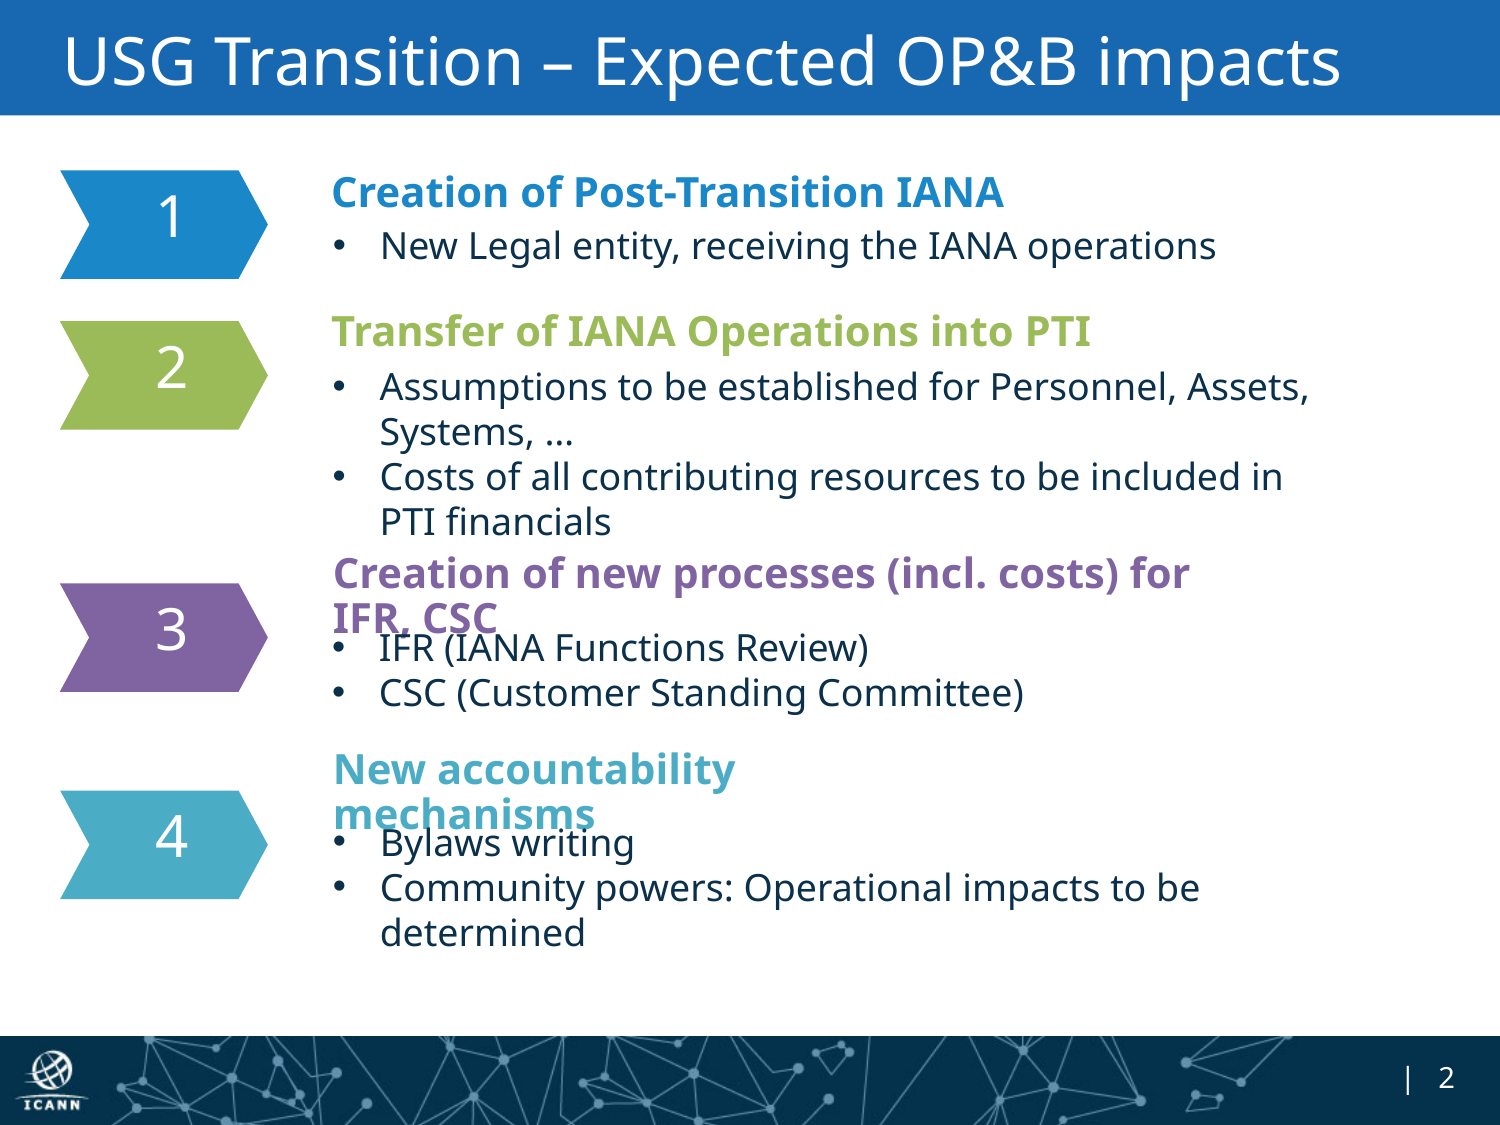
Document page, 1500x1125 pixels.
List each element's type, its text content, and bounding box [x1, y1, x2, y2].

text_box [59, 302, 1331, 553]
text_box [59, 163, 1331, 280]
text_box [59, 566, 1331, 723]
title USG Transition – Expected OP&B impacts [0, 0, 1500, 116]
picture [0, 1036, 1500, 1125]
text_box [59, 762, 1331, 918]
